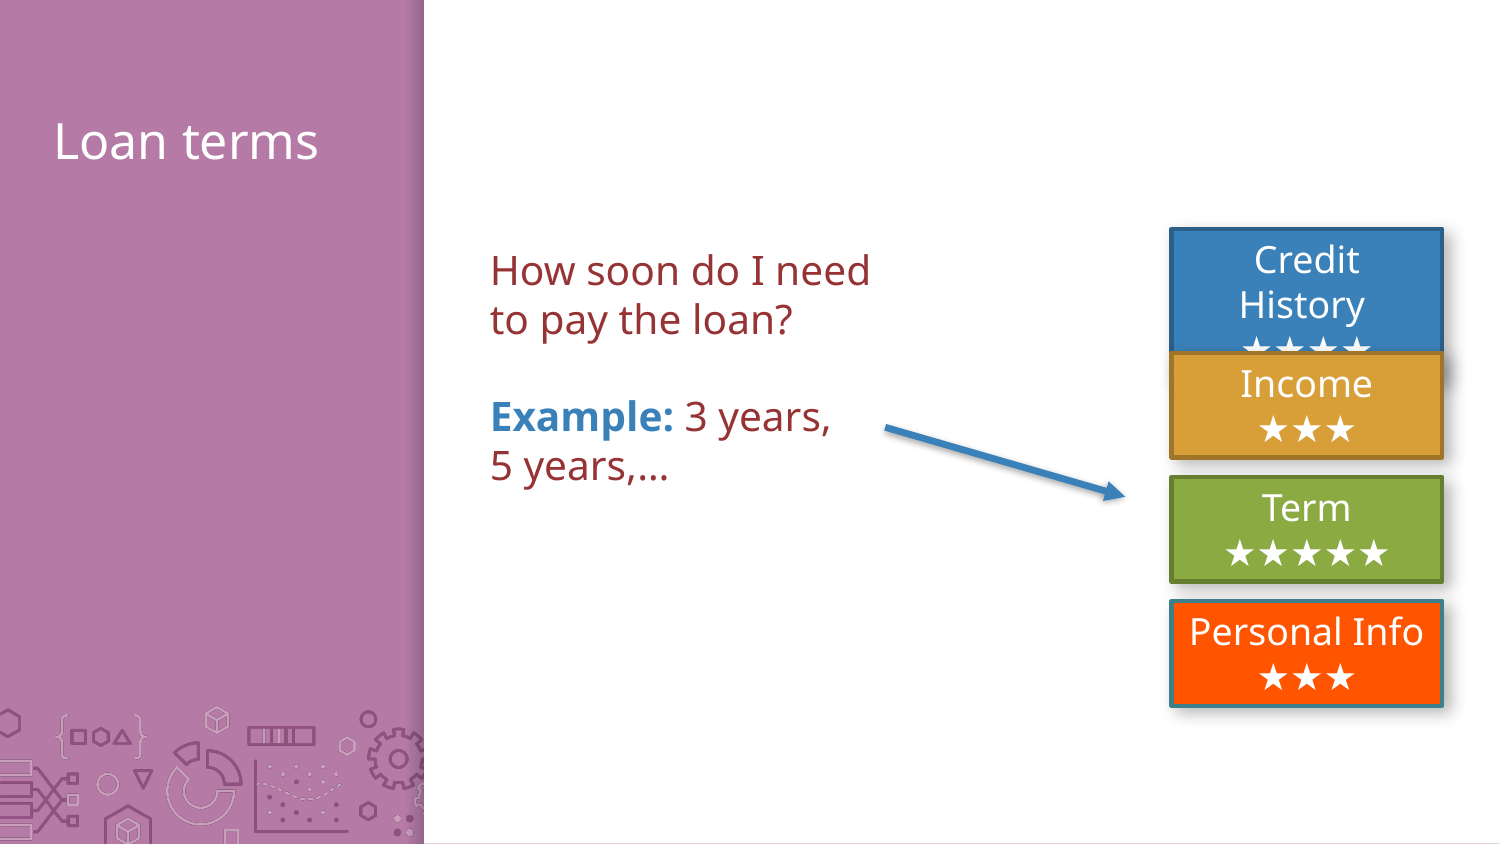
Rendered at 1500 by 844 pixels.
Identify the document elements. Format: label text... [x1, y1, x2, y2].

picture [0, 701, 424, 844]
text_box How soon do I need to pay the loan? Example: 3 years, 5 years,… [474, 237, 927, 497]
title Loan terms [38, 94, 375, 748]
text_box Personal Info ★★★ [1169, 599, 1444, 708]
text_box Term ★★★★★ [1169, 475, 1444, 584]
text_box Credit History ★★★★ [1169, 227, 1444, 351]
text_box Income ★★★ [1169, 351, 1444, 460]
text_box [884, 426, 1126, 497]
